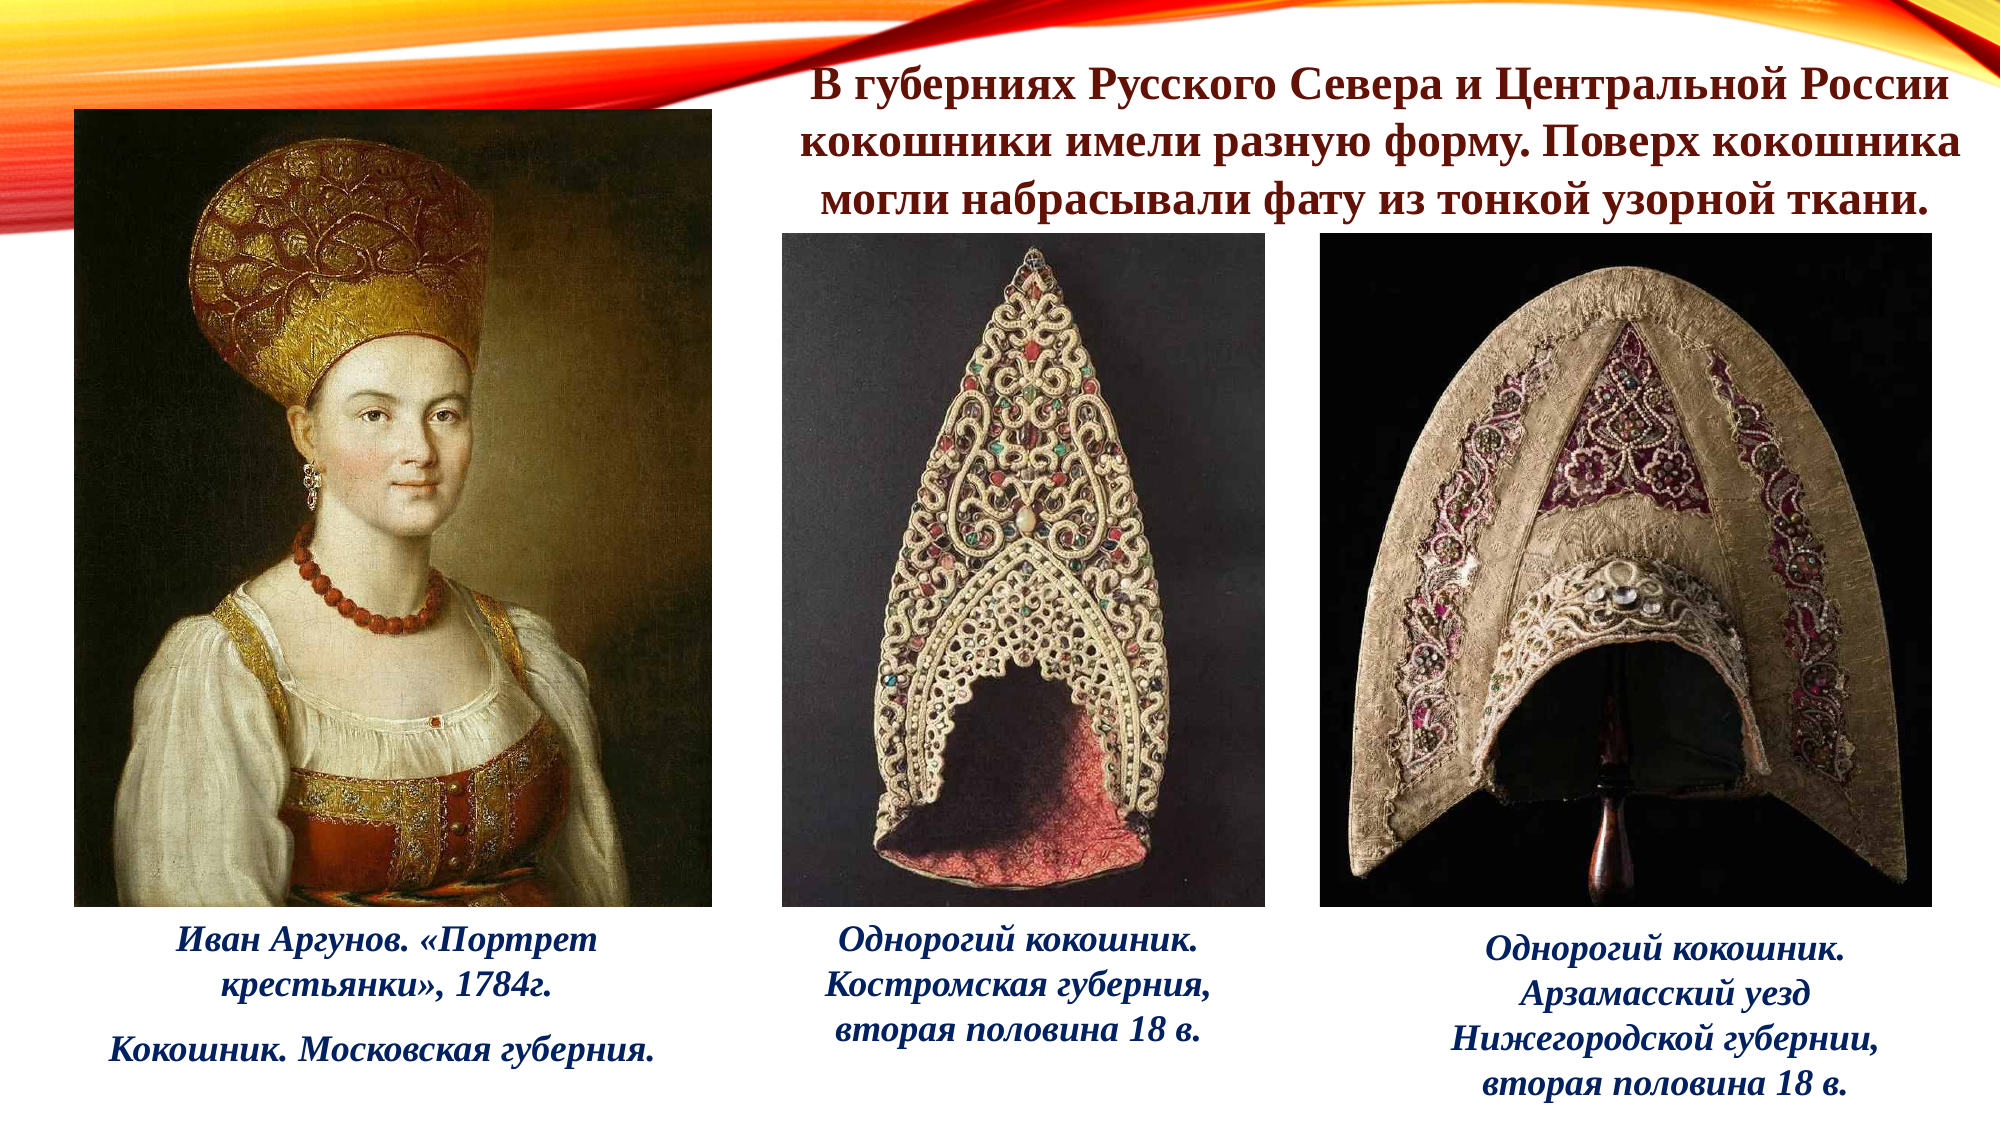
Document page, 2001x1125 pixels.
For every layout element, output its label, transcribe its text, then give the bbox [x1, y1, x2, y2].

text_box Иван Аргунов. «Портрет крестьянки», 1784г. Кокошник. Московская губерния. [74, 907, 701, 1076]
text_box Однорогий кокошник. Арзамасский уезд Нижегородской губернии, вторая половина 18 в. [1421, 915, 1910, 1111]
picture [0, 0, 2000, 907]
text_box Однорогий кокошник. Костромская губерния, вторая половина 18 в. [799, 907, 1238, 1057]
text_box В губерниях Русского Севера и Центральной России кокошники имели разную форму. Поверх кокошника могли набрасывали фату из тонкой узорной ткани. [782, 43, 1982, 231]
